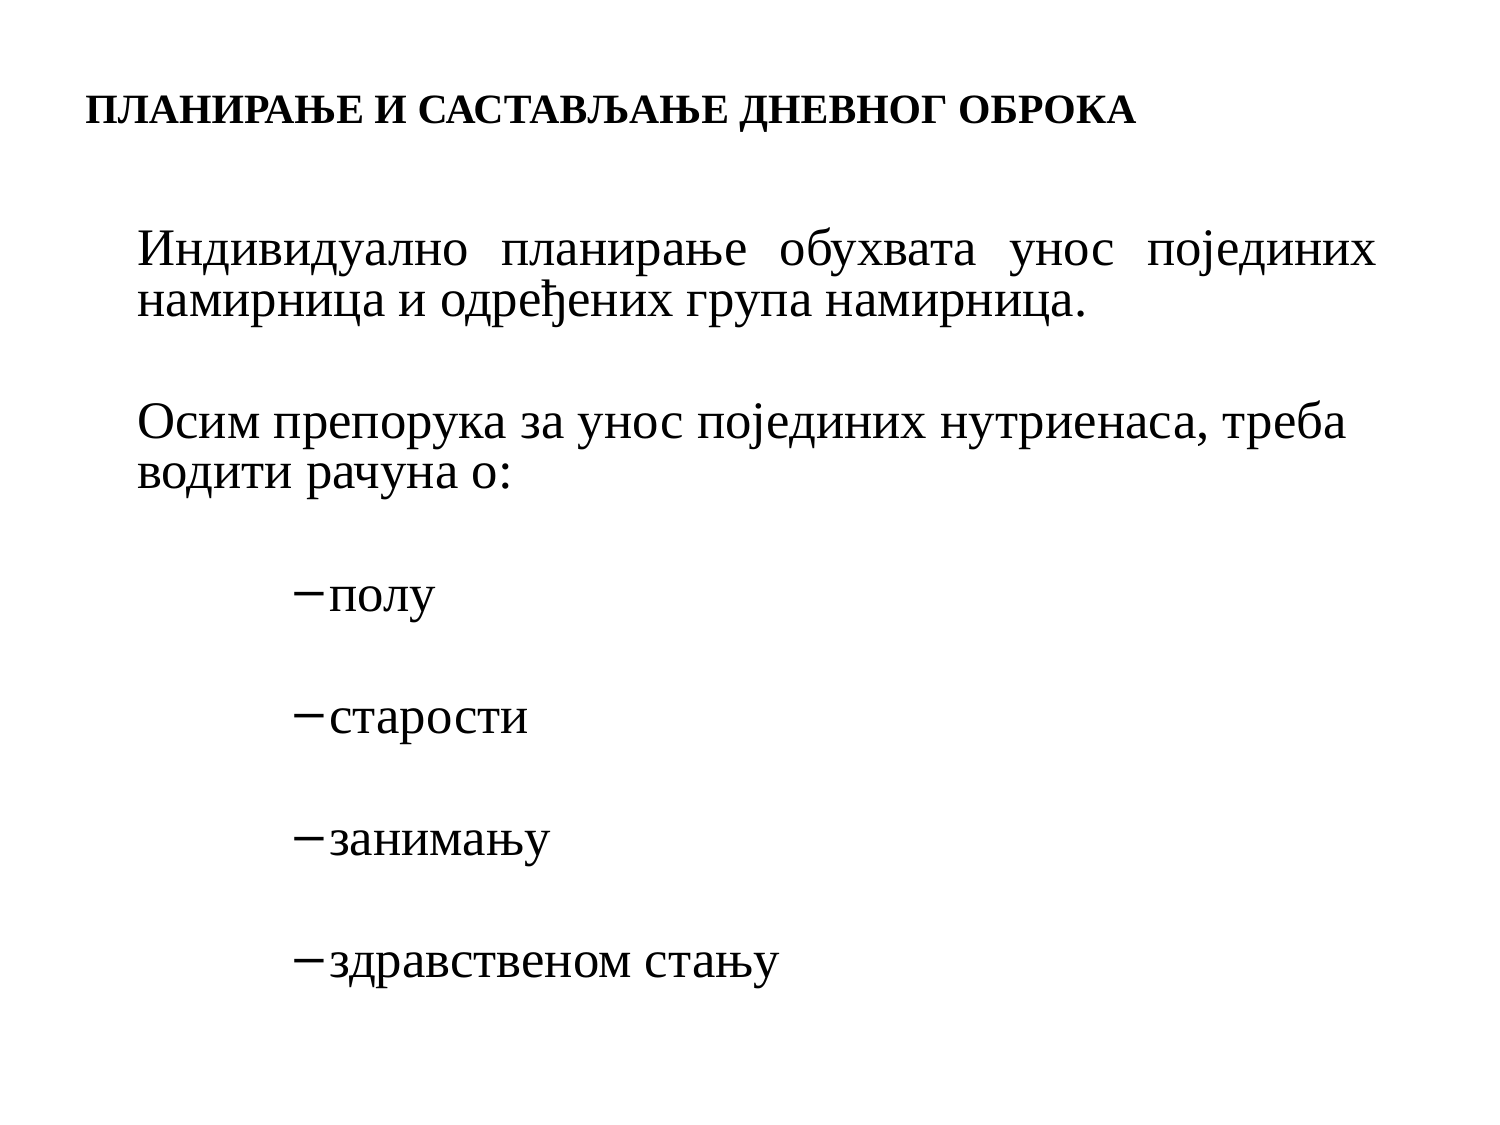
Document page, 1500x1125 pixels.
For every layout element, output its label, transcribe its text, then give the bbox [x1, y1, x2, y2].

title ПЛАНИРАЊЕ И САСТАВЉАЊЕ ДНЕВНОГ ОБРОКА [70, 58, 1388, 155]
list Индивидуално планирање обухвата унос појединих намирница и одређених група намирница. Осим препорука за унос појединих нутриенаса, треба водити рачуна о: полу старости занимању здравственом стању [70, 175, 1394, 1043]
